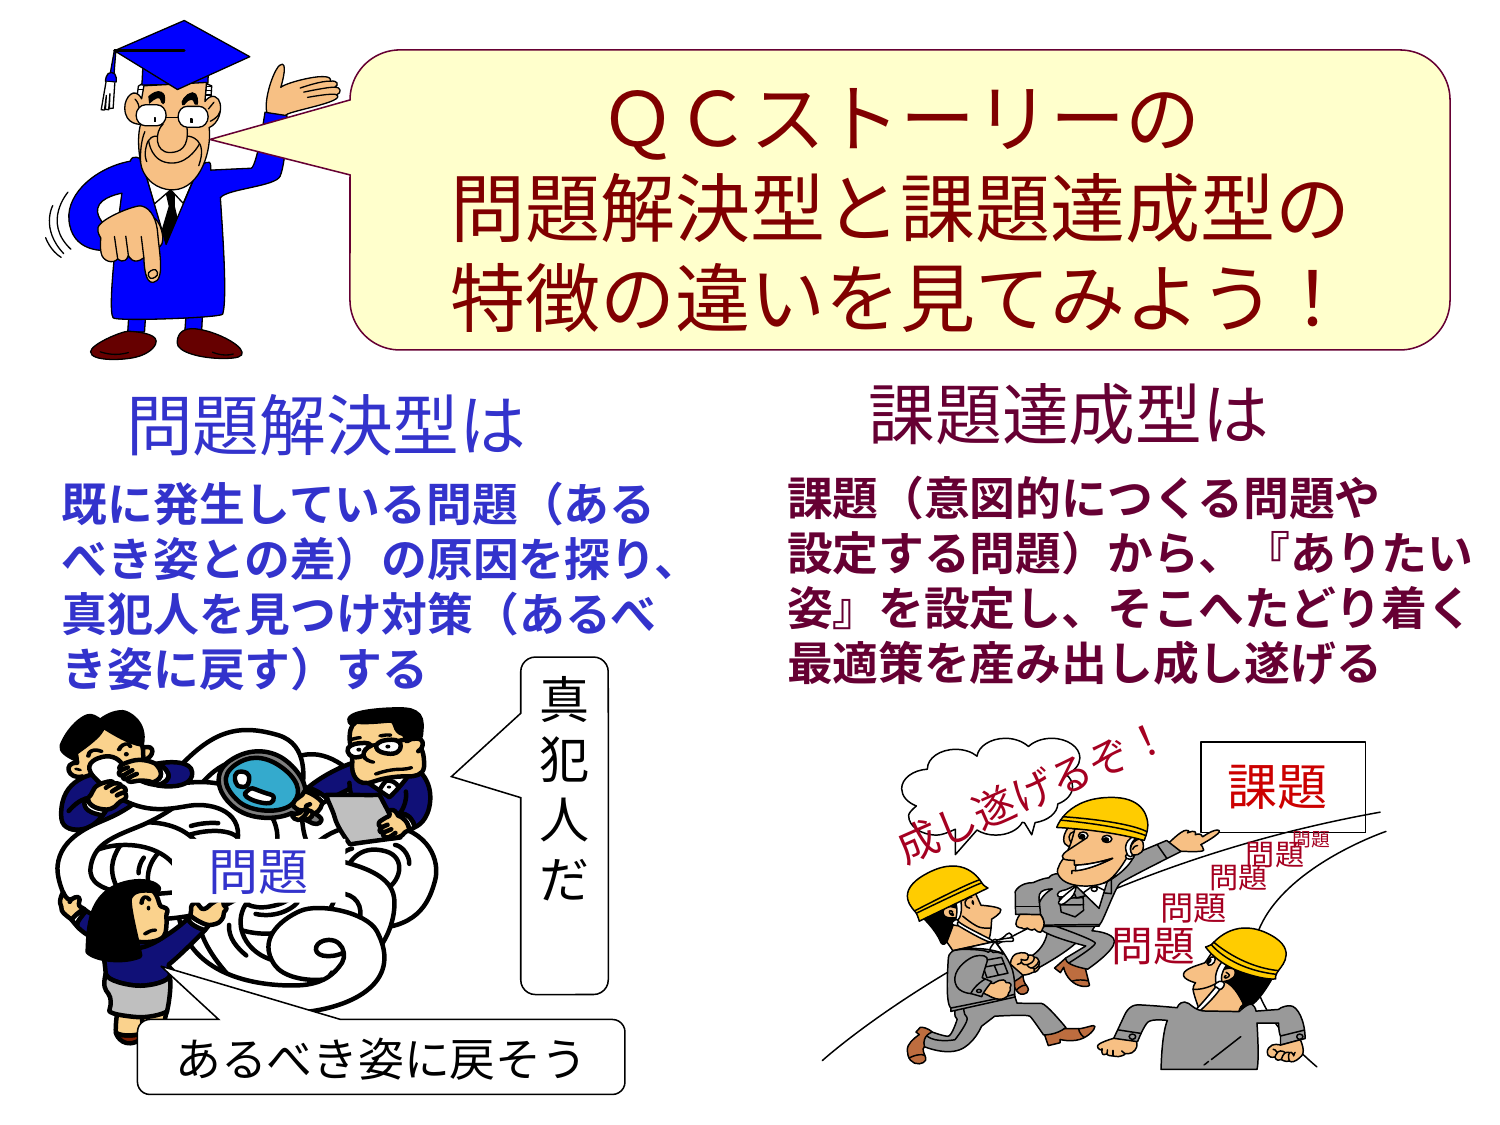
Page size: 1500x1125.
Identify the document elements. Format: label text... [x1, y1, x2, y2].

text_box 課題達成型は [750, 362, 1388, 463]
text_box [52, 706, 444, 1052]
text_box 課題（意図的につくる問題や 設定する問題）から、『ありたい 姿』を設定し、そこへたどり着く 最適策を産み出し成し遂げる [772, 462, 1459, 713]
picture [38, 18, 349, 364]
text_box 真犯人だ [451, 657, 609, 995]
text_box あるべき姿に戻そう [137, 1019, 625, 1095]
text_box ＱＣストーリーの 問題解決型と課題達成型の 特徴の違いを見てみよう！ [353, 49, 1451, 350]
text_box 問題解決型は [32, 373, 620, 474]
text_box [820, 737, 1388, 1071]
text_box 既に発生している問題（ある べき姿との差）の原因を探り、 真犯人を見つけ対策（あるべ き姿に戻す）する [47, 467, 691, 719]
